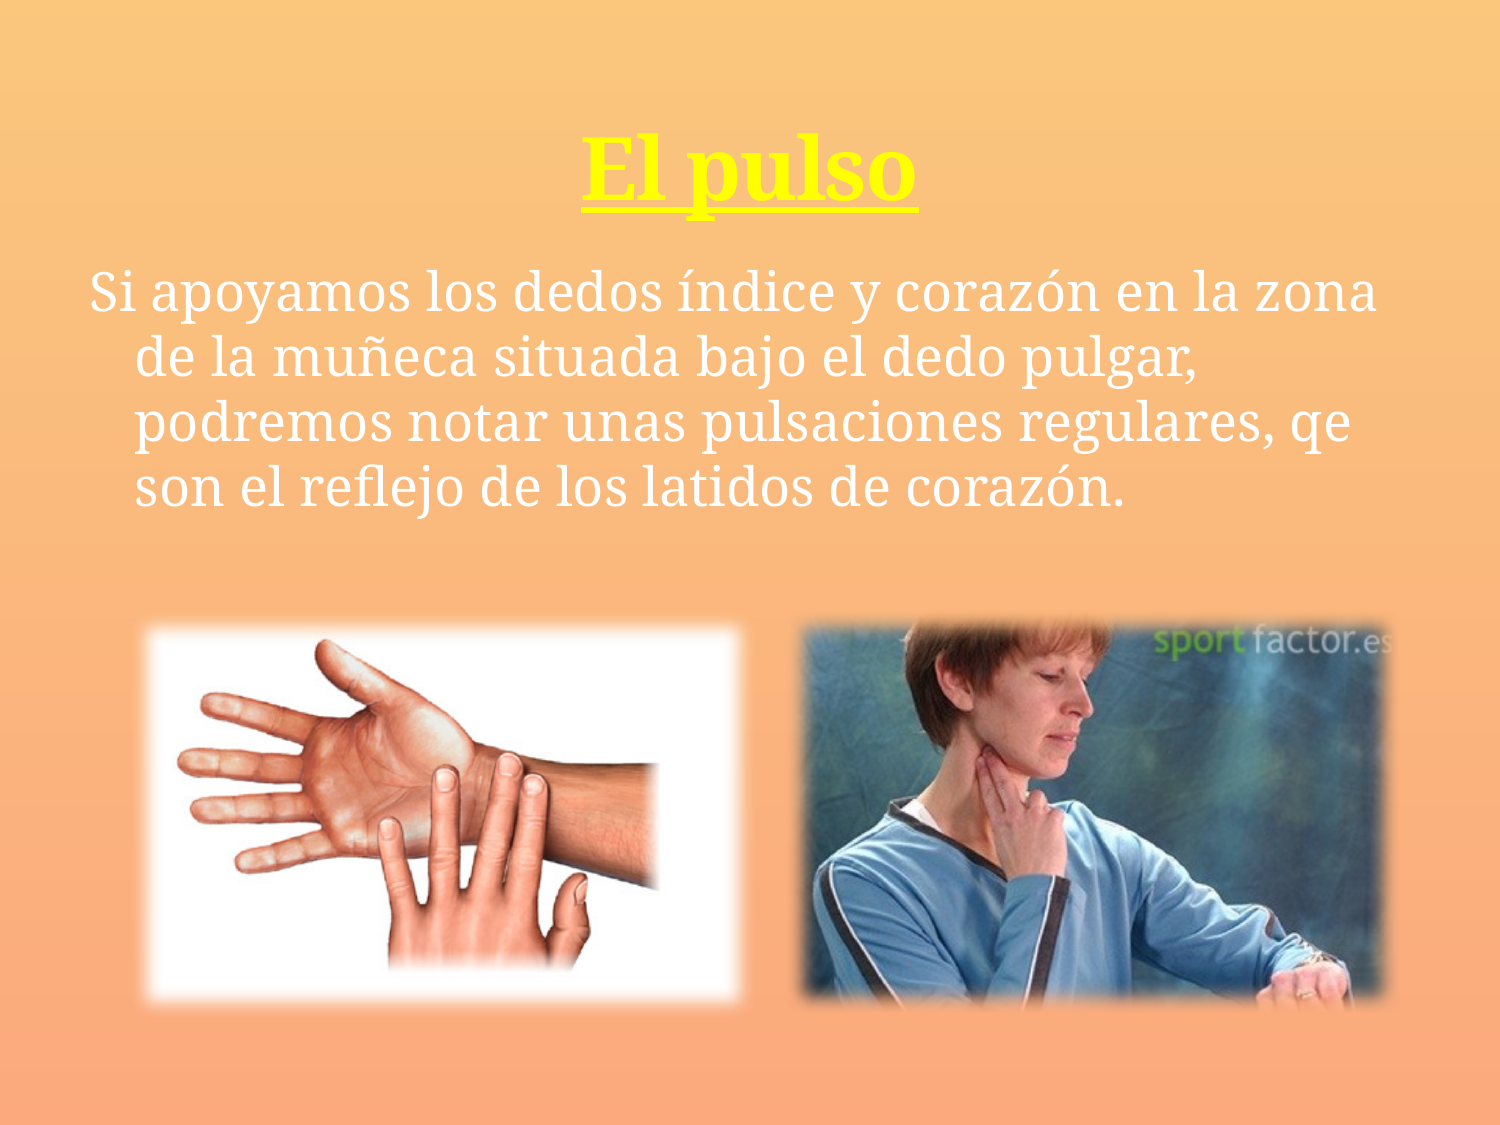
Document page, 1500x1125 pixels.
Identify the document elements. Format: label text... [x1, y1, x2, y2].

title El pulso [74, 24, 1425, 225]
picture [129, 610, 758, 1019]
list Si apoyamos los dedos índice y corazón en la zona de la muñeca situada bajo el dedo pulgar, podremos notar unas pulsaciones regulares, qe son el reflejo de los latidos de corazón. [75, 249, 1425, 1000]
picture [786, 610, 1402, 1014]
